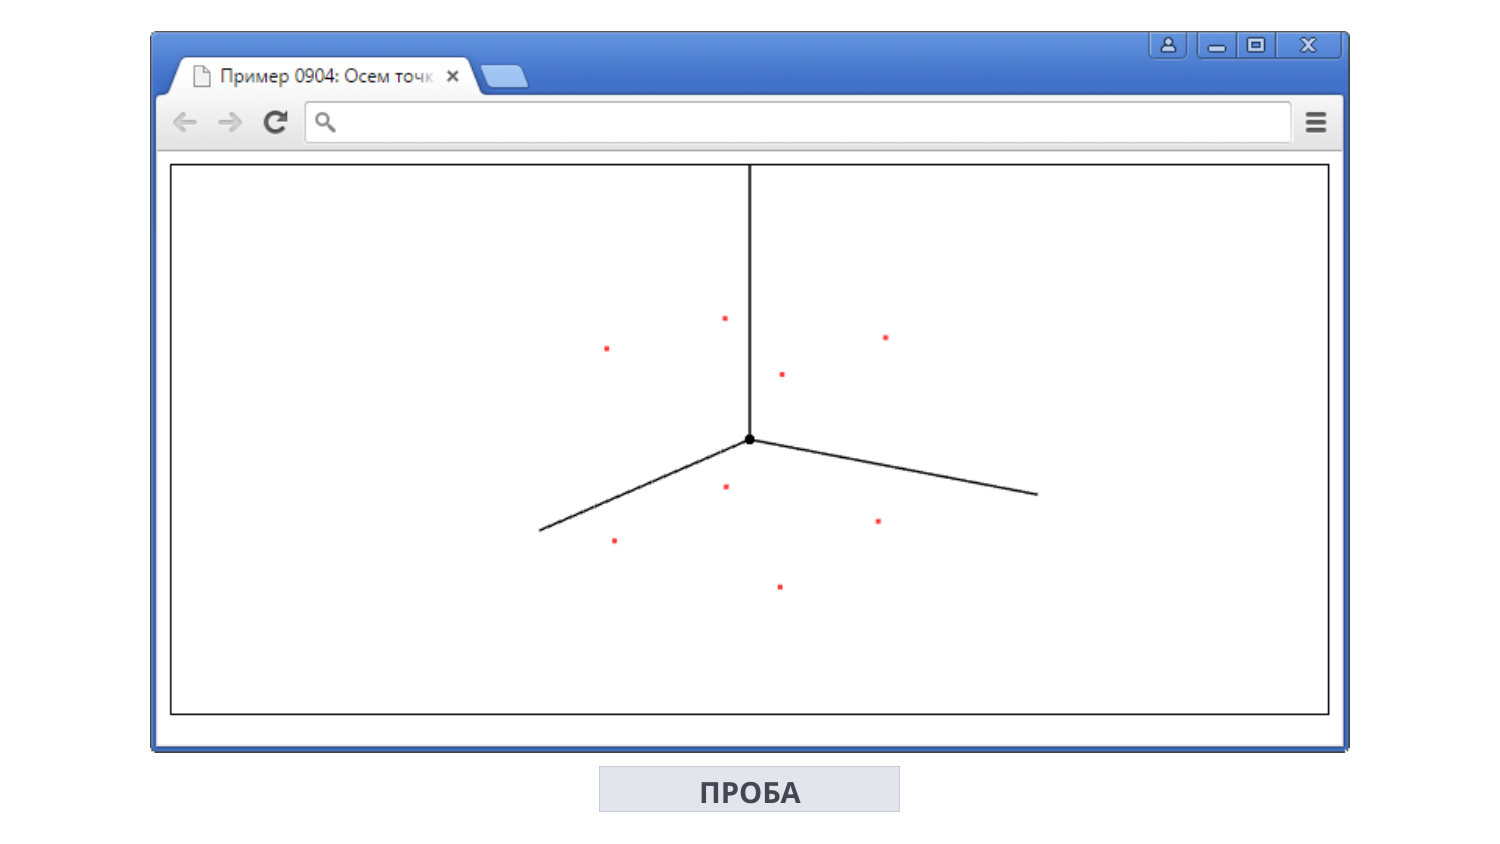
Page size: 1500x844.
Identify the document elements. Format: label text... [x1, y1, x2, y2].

text_box ПРОБА [599, 766, 900, 812]
picture [149, 31, 1351, 753]
